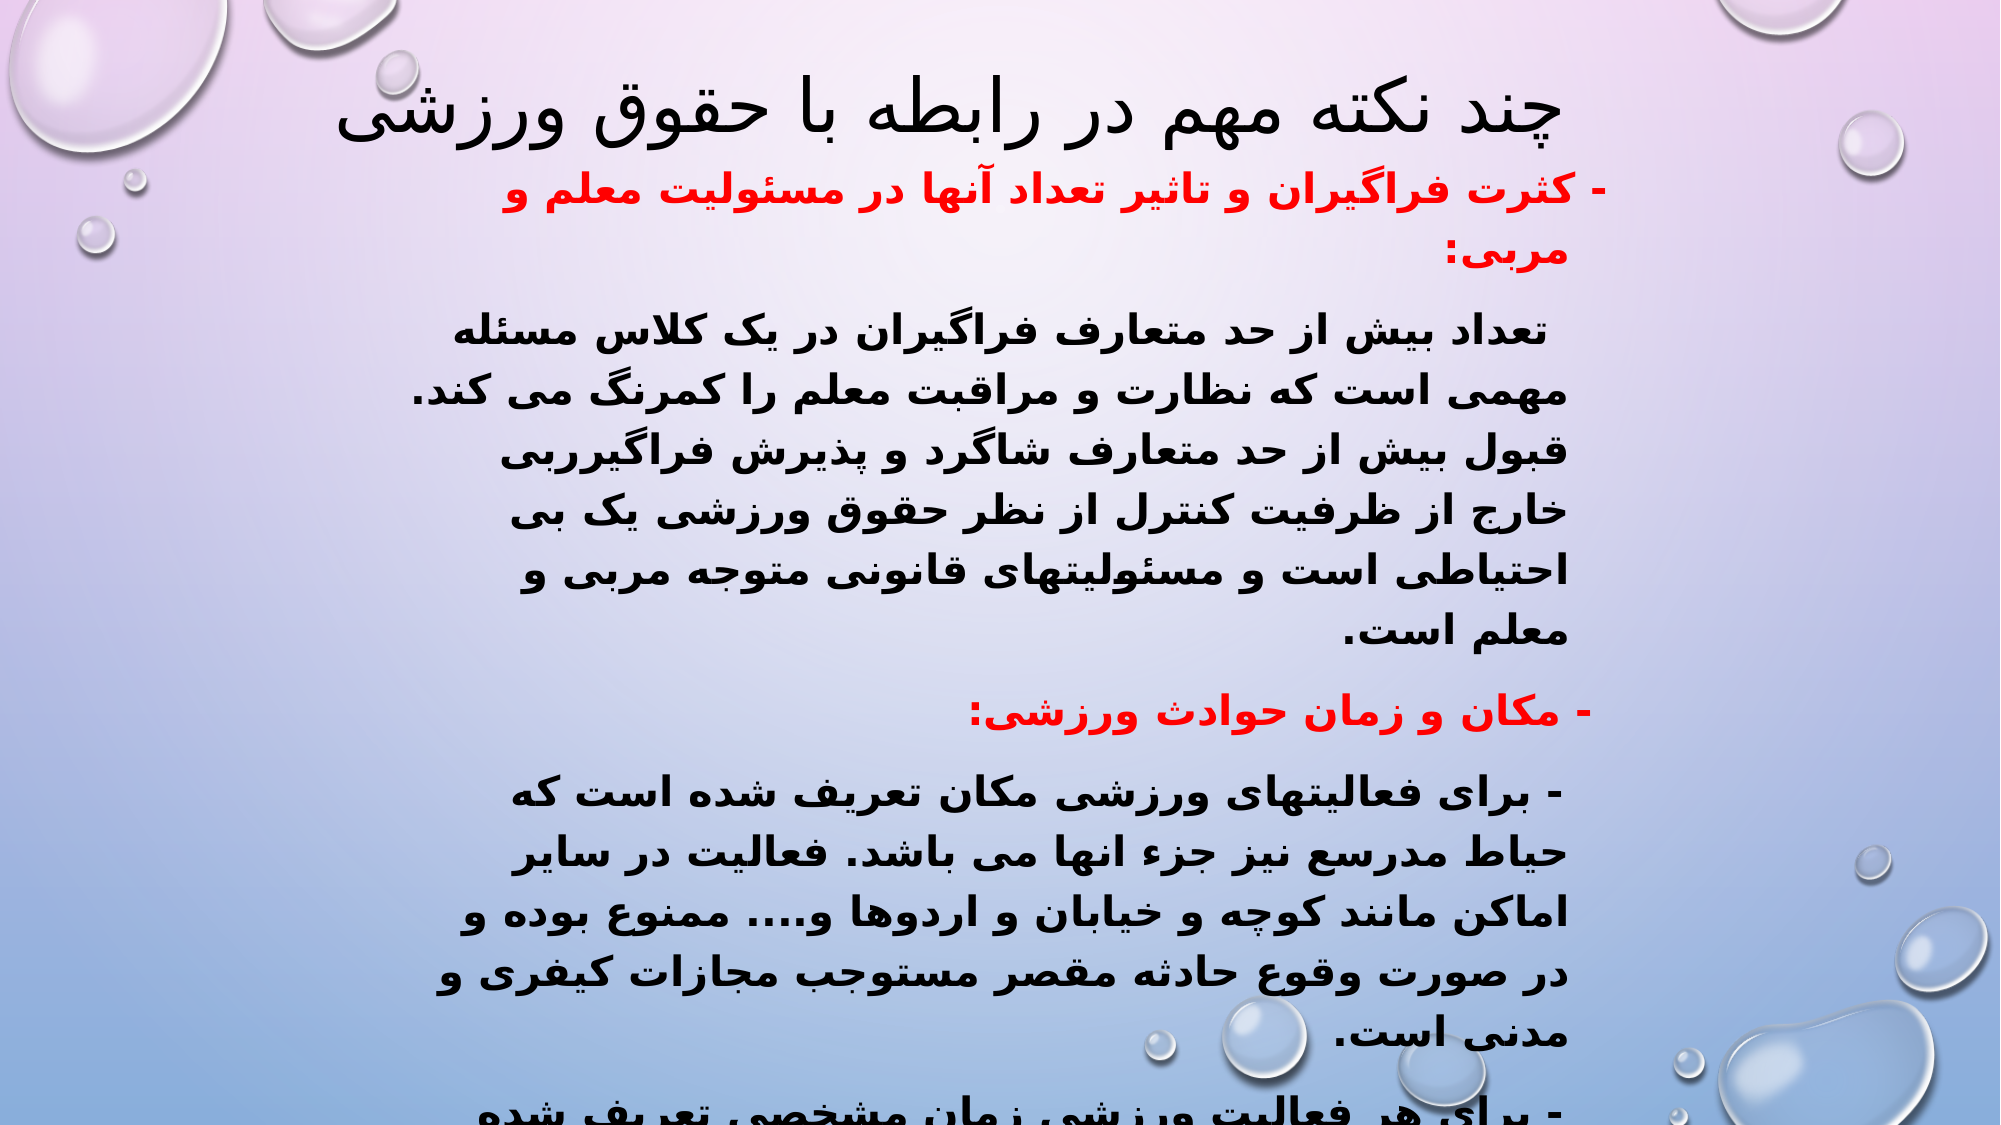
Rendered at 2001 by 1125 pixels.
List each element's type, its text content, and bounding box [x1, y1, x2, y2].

title چند نکته مهم در رابطه با حقوق ورزشی [100, 0, 1801, 216]
picture [0, 0, 2000, 1125]
list - کثرت فراگیران و تاثیر تعداد آنها در مسئولیت معلم و مربی: تعداد بیش از حد متعارف فراگیران در یک کلاس مسئله مهمی است که نظارت و مراقبت معلم را کمرنگ می کند. قبول بیش از حد متعارف شاگرد و پذیرش فراگیرربی خارج از ظرفیت کنترل از نظر حقوق ورزشی یک بی احتیاطی است و مسئولیتهای قانونی متوجه مربی و معلم است. - مکان و زمان حوادث ورزشی: - برای فعالیتهای ورزشی مکان تعریف شده است که حیاط مدرسع نیز جزء انها می باشد. فعالیت در سایر اماکن مانند کوچه و خیابان و اردوها و.... ممنوع بوده و در صورت وقوع حادثه مقصر مستوجب مجازات کیفری و مدنی است. - برای هر فعالیت ورزشی زمان مشخصی تعریف شده است که در خارج از آن زمان حتی با رعایت کامل قوانین مجوز قانونی به لحاظ حقوقی وجود ندارد و در صورت بروز حادثه مقصر مسدولیت قانونی خواهد داشت. [394, 144, 1623, 890]
